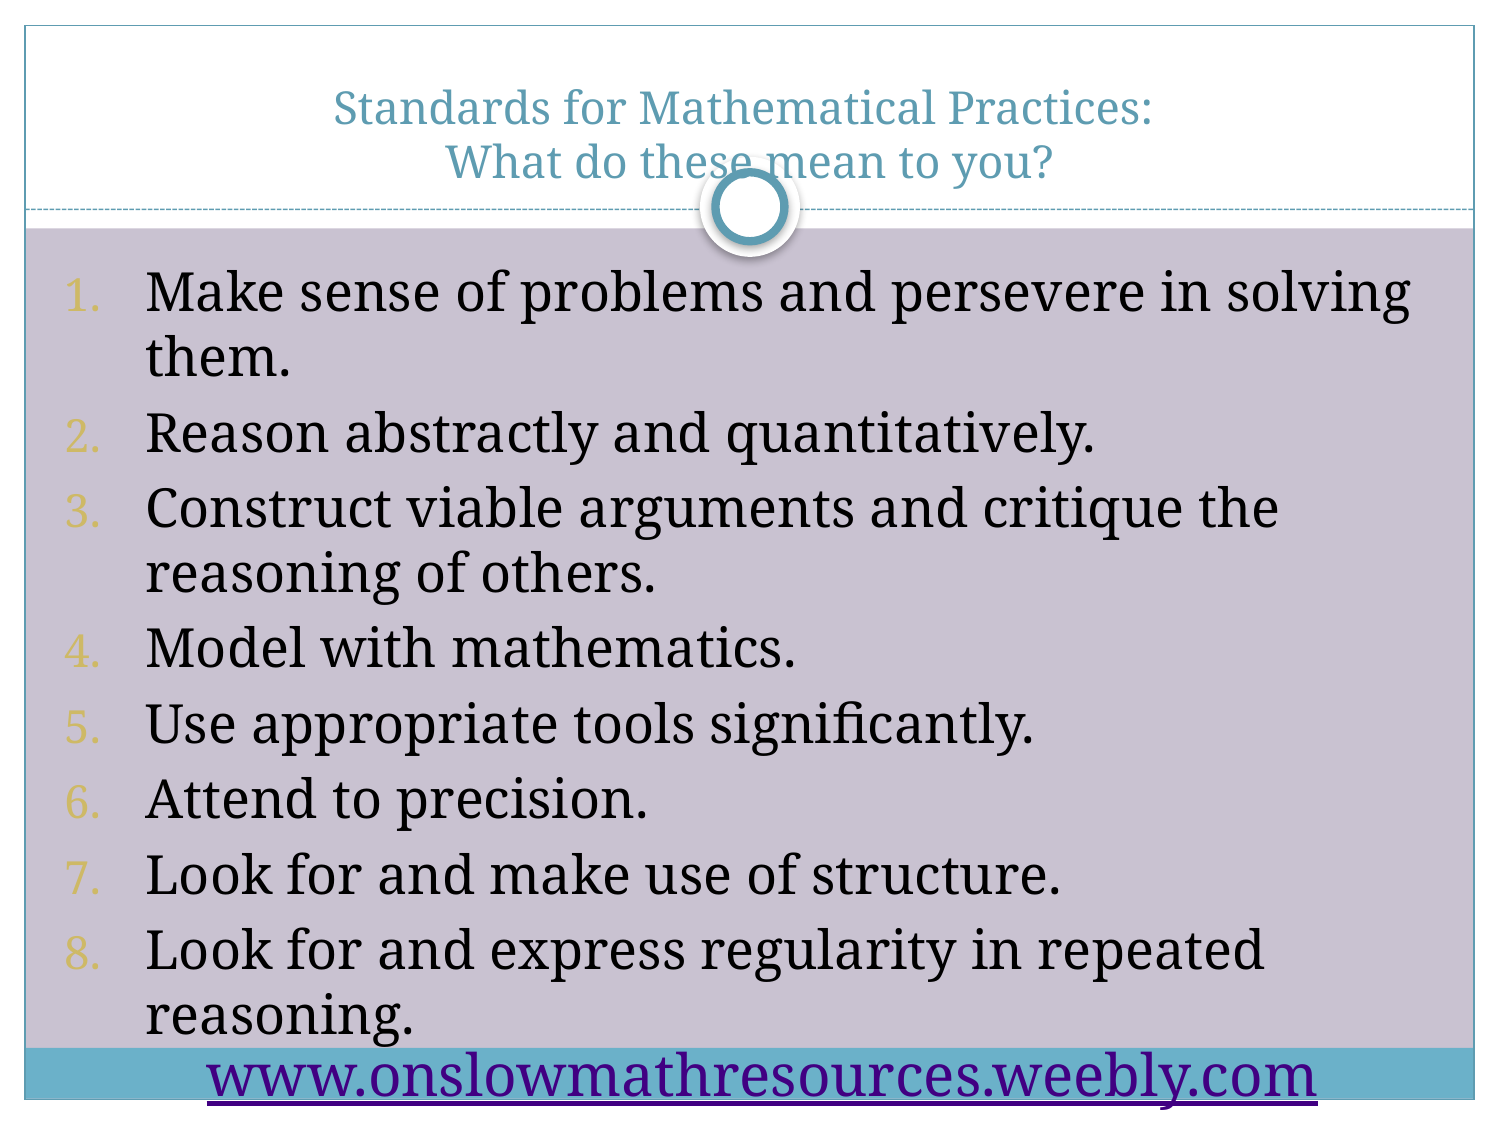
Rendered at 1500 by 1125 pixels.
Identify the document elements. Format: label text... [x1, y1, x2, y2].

text_box www.onslowmathresources.weebly.com [112, 1031, 1413, 1125]
title Standards for Mathematical Practices: What do these mean to you? [49, 70, 1450, 196]
list Make sense of problems and persevere in solving them. Reason abstractly and quantitatively. Construct viable arguments and critique the reasoning of others. Model with mathematics. Use appropriate tools significantly. Attend to precision. Look for and make use of structure. Look for and express regularity in repeated reasoning. [49, 250, 1445, 1058]
